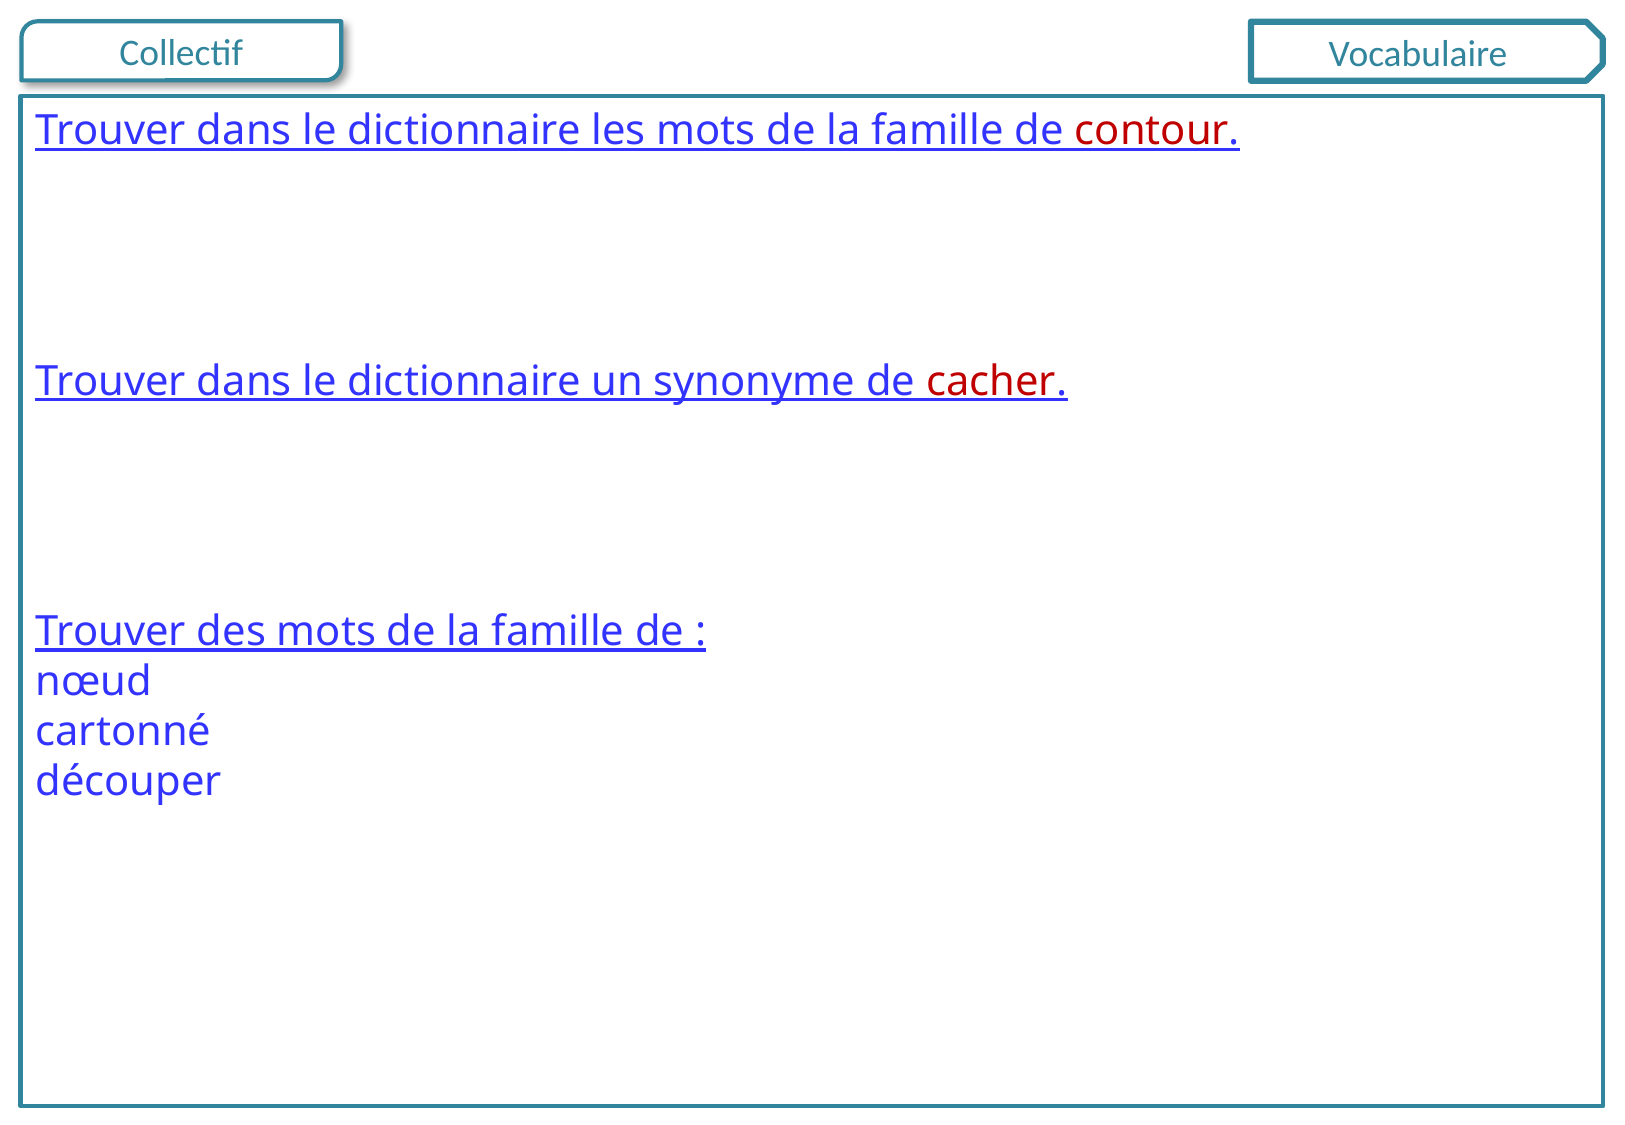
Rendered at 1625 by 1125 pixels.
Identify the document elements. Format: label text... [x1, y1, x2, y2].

list Trouver dans le dictionnaire les mots de la famille de contour. Trouver dans le dictionnaire un synonyme de cacher. Trouver des mots de la famille de : nœud cartonné découper [18, 94, 1605, 1108]
list Vocabulaire [1251, 21, 1585, 81]
